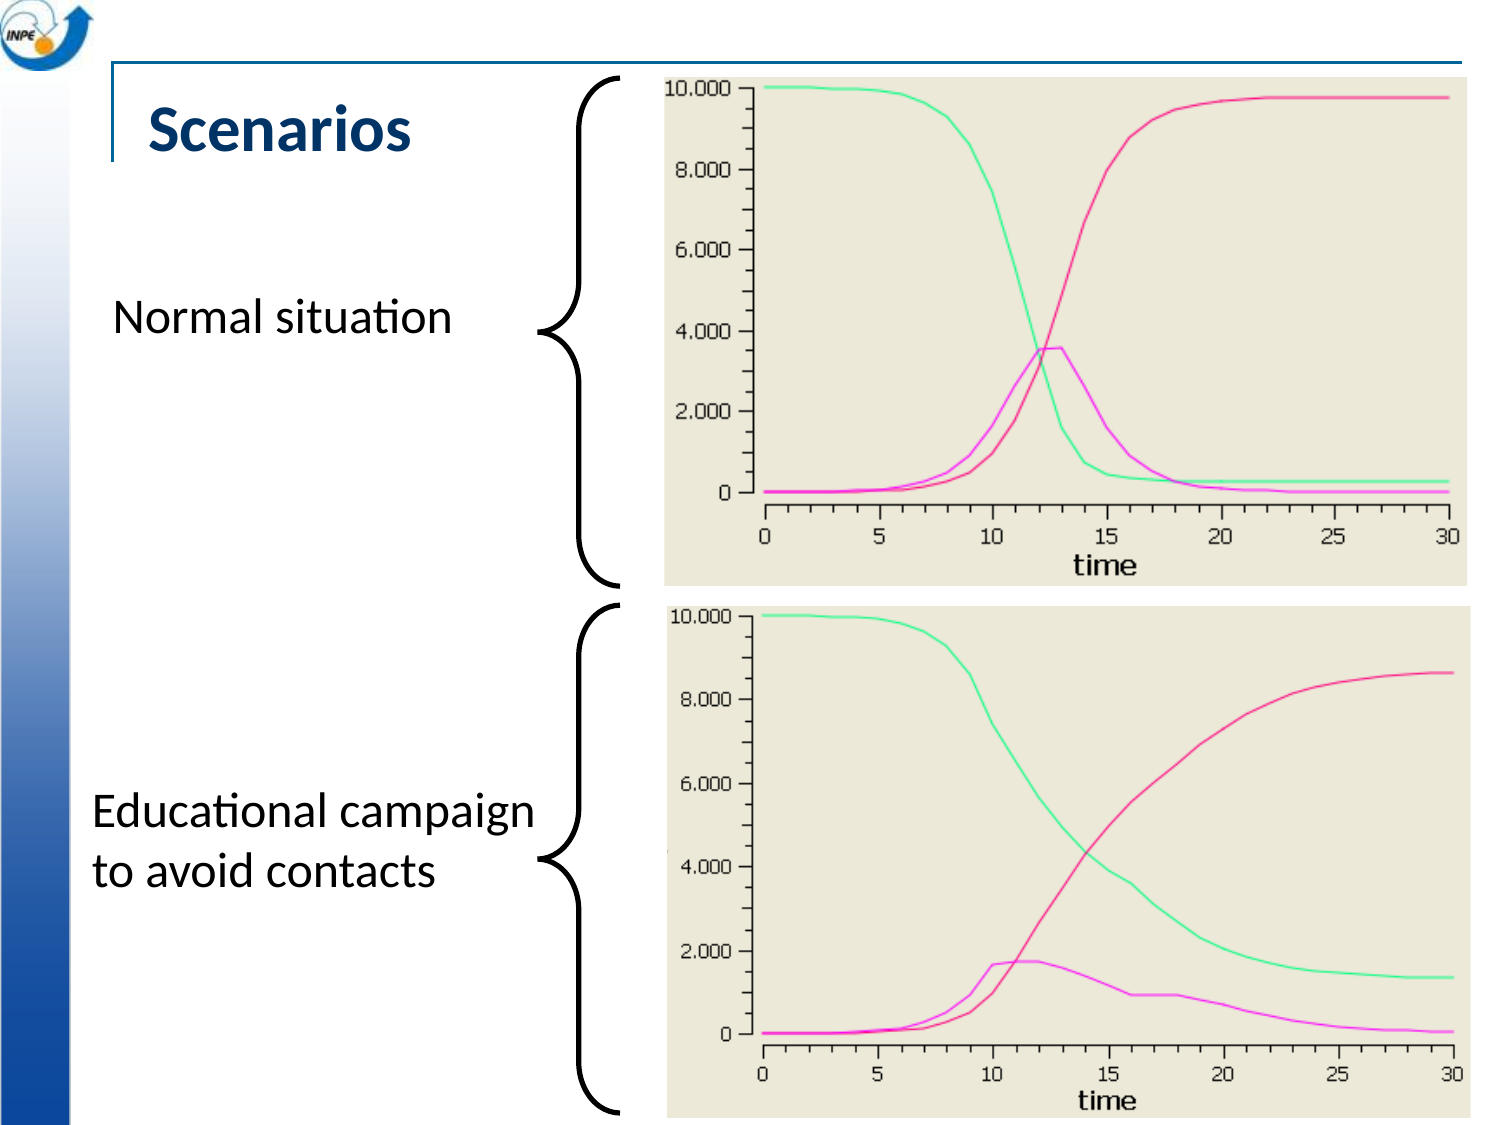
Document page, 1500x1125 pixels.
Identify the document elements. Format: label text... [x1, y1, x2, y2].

text_box Normal situation [97, 276, 658, 542]
text_box [561, 605, 621, 1114]
picture [664, 77, 1468, 587]
list Educational campaign to avoid contacts [76, 770, 561, 1036]
picture [666, 606, 1471, 1118]
text_box [579, 542, 621, 587]
picture [0, 0, 94, 1125]
title Scenarios [133, 62, 1471, 188]
text_box [578, 78, 621, 276]
